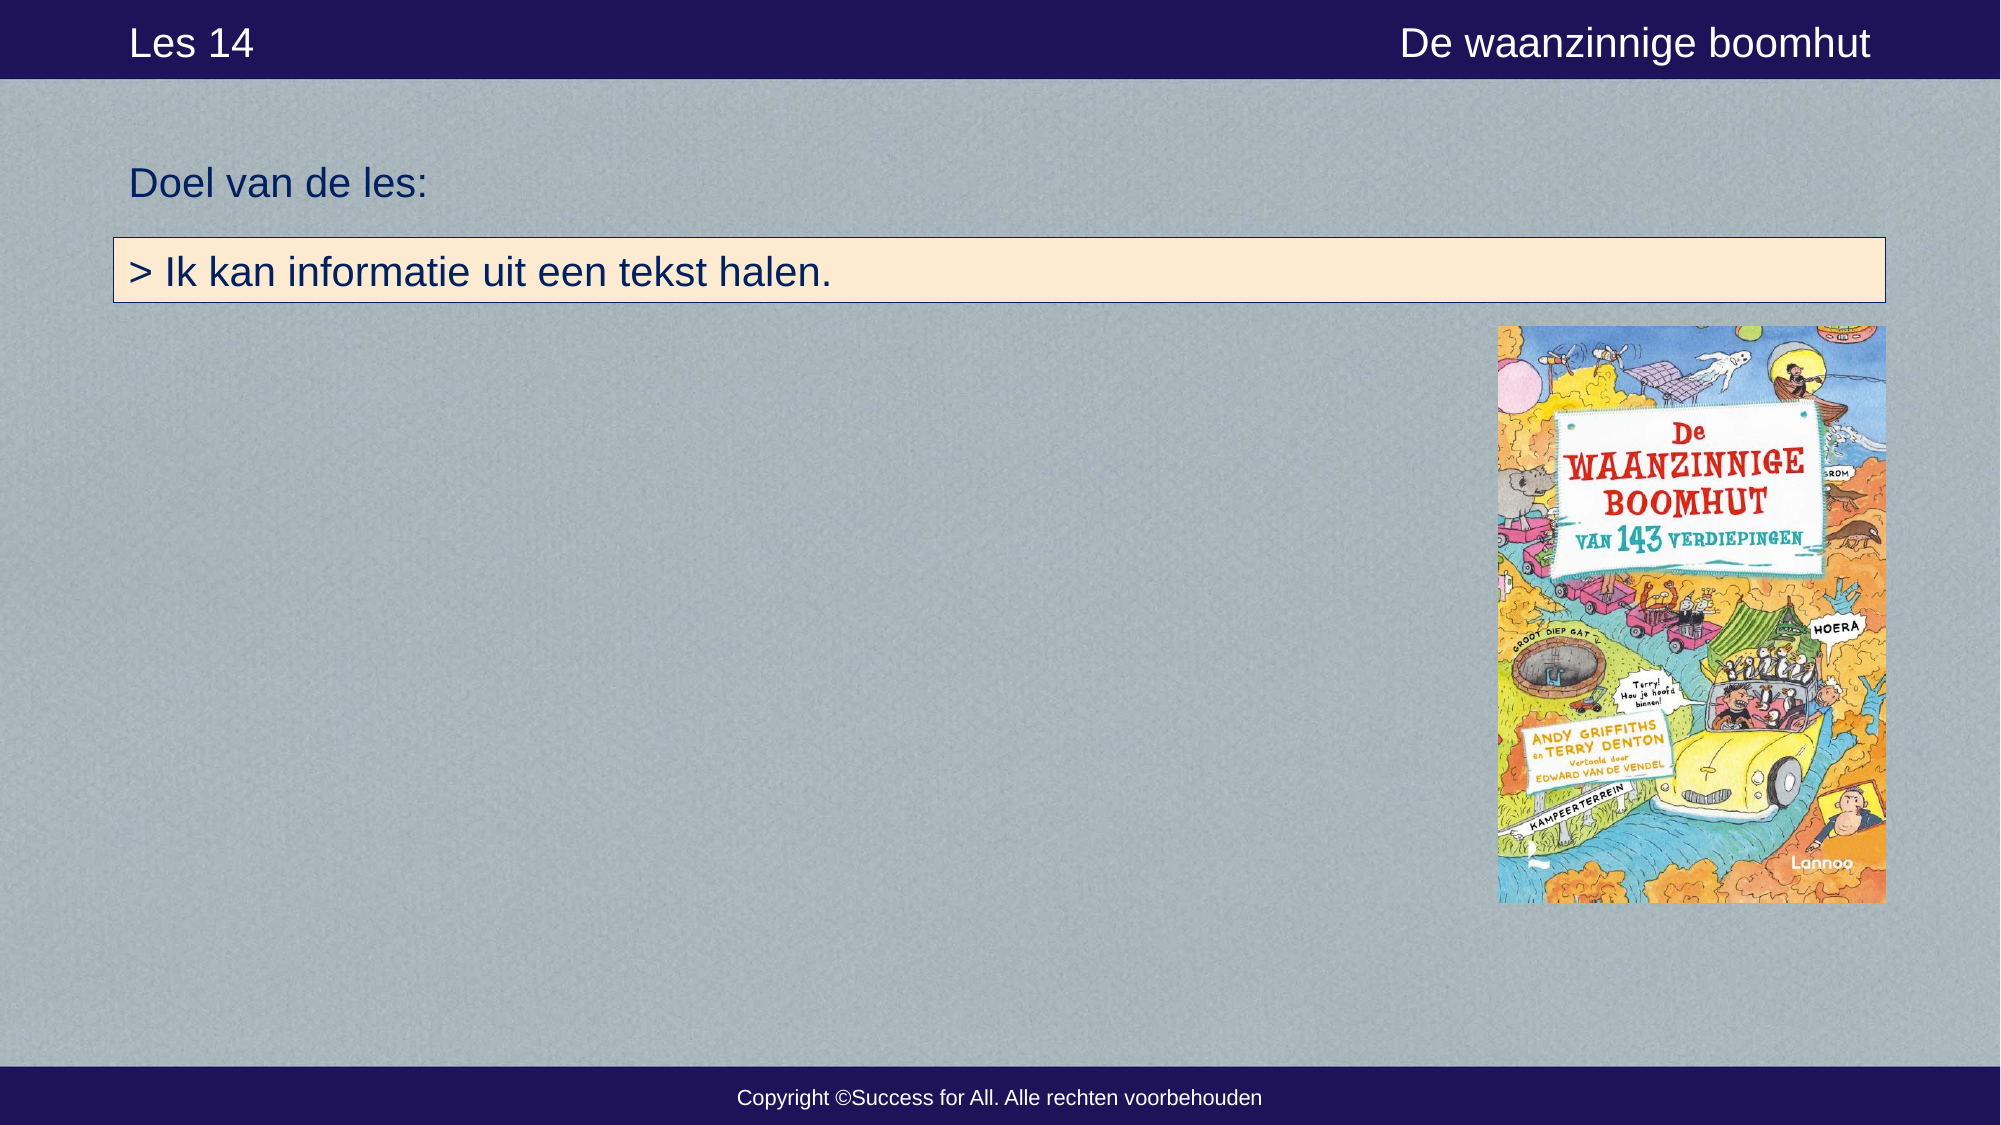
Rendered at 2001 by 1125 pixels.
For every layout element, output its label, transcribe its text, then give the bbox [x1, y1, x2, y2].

text_box De waanzinnige boomhut [999, 8, 1886, 73]
text_box Les 14 [114, 8, 354, 73]
text_box Doel van de les: [113, 148, 1635, 214]
text_box Copyright ©Success for All. Alle rechten voorbehouden [0, 1076, 2000, 1125]
picture [0, 0, 2001, 1125]
text_box > Ik kan informatie uit een tekst halen. [113, 237, 1886, 303]
